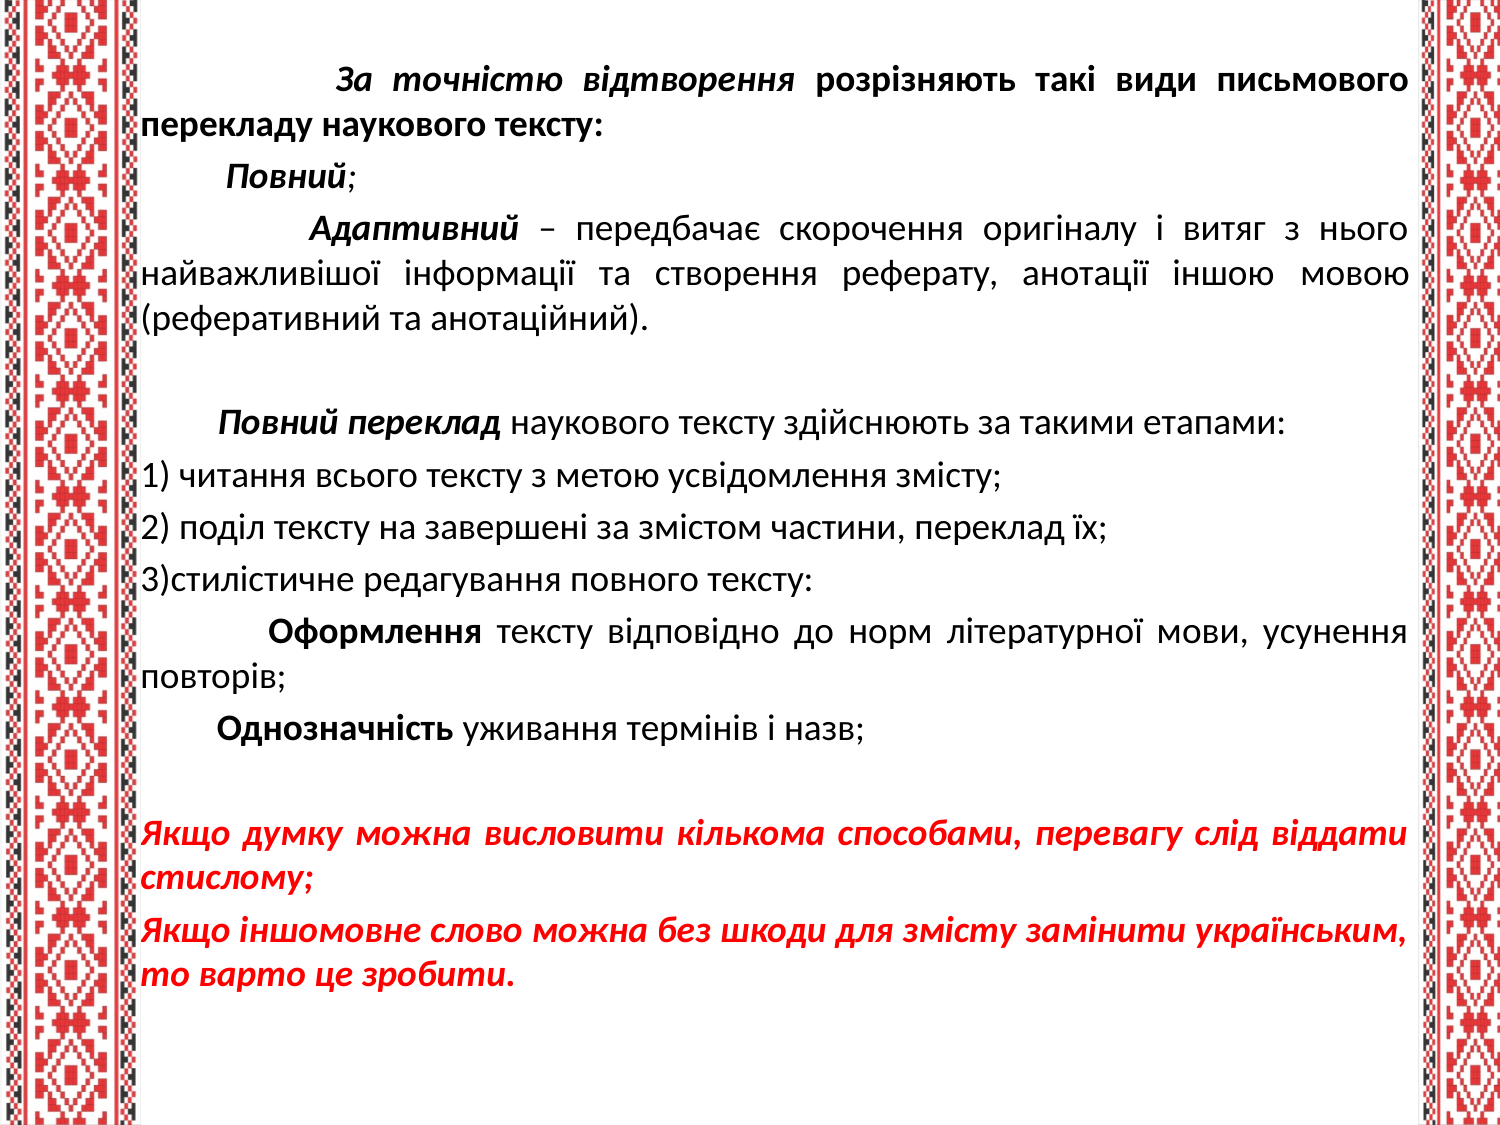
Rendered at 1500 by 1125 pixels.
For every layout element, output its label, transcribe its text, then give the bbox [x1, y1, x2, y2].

list За точністю відтворення розрізняють такі види письмового перекладу наукового тексту: Повний; Адаптивний – передбачає скорочення оригіналу і витяг з нього найважливішої інформації та створення реферату, анотації іншою мовою (реферативний та анотаційний). Повний переклад наукового тексту здійснюють за такими етапами: 1) читання всього тексту з метою усвідомлення змісту; 2) поділ тексту на завершені за змістом частини, переклад їх; 3)стилістичне редагування повного тексту: Оформлення тексту відповідно до норм літературної мови, усунення повторів; Однозначність уживання термінів і назв; Якщо думку можна висловити кількома способами, перевагу слід віддати стислому; Якщо іншомовне слово можна без шкоди для змісту замінити українським, то варто це зробити. [141, 46, 1418, 1005]
picture [0, 1, 633, 1124]
picture [911, 1, 1500, 1124]
